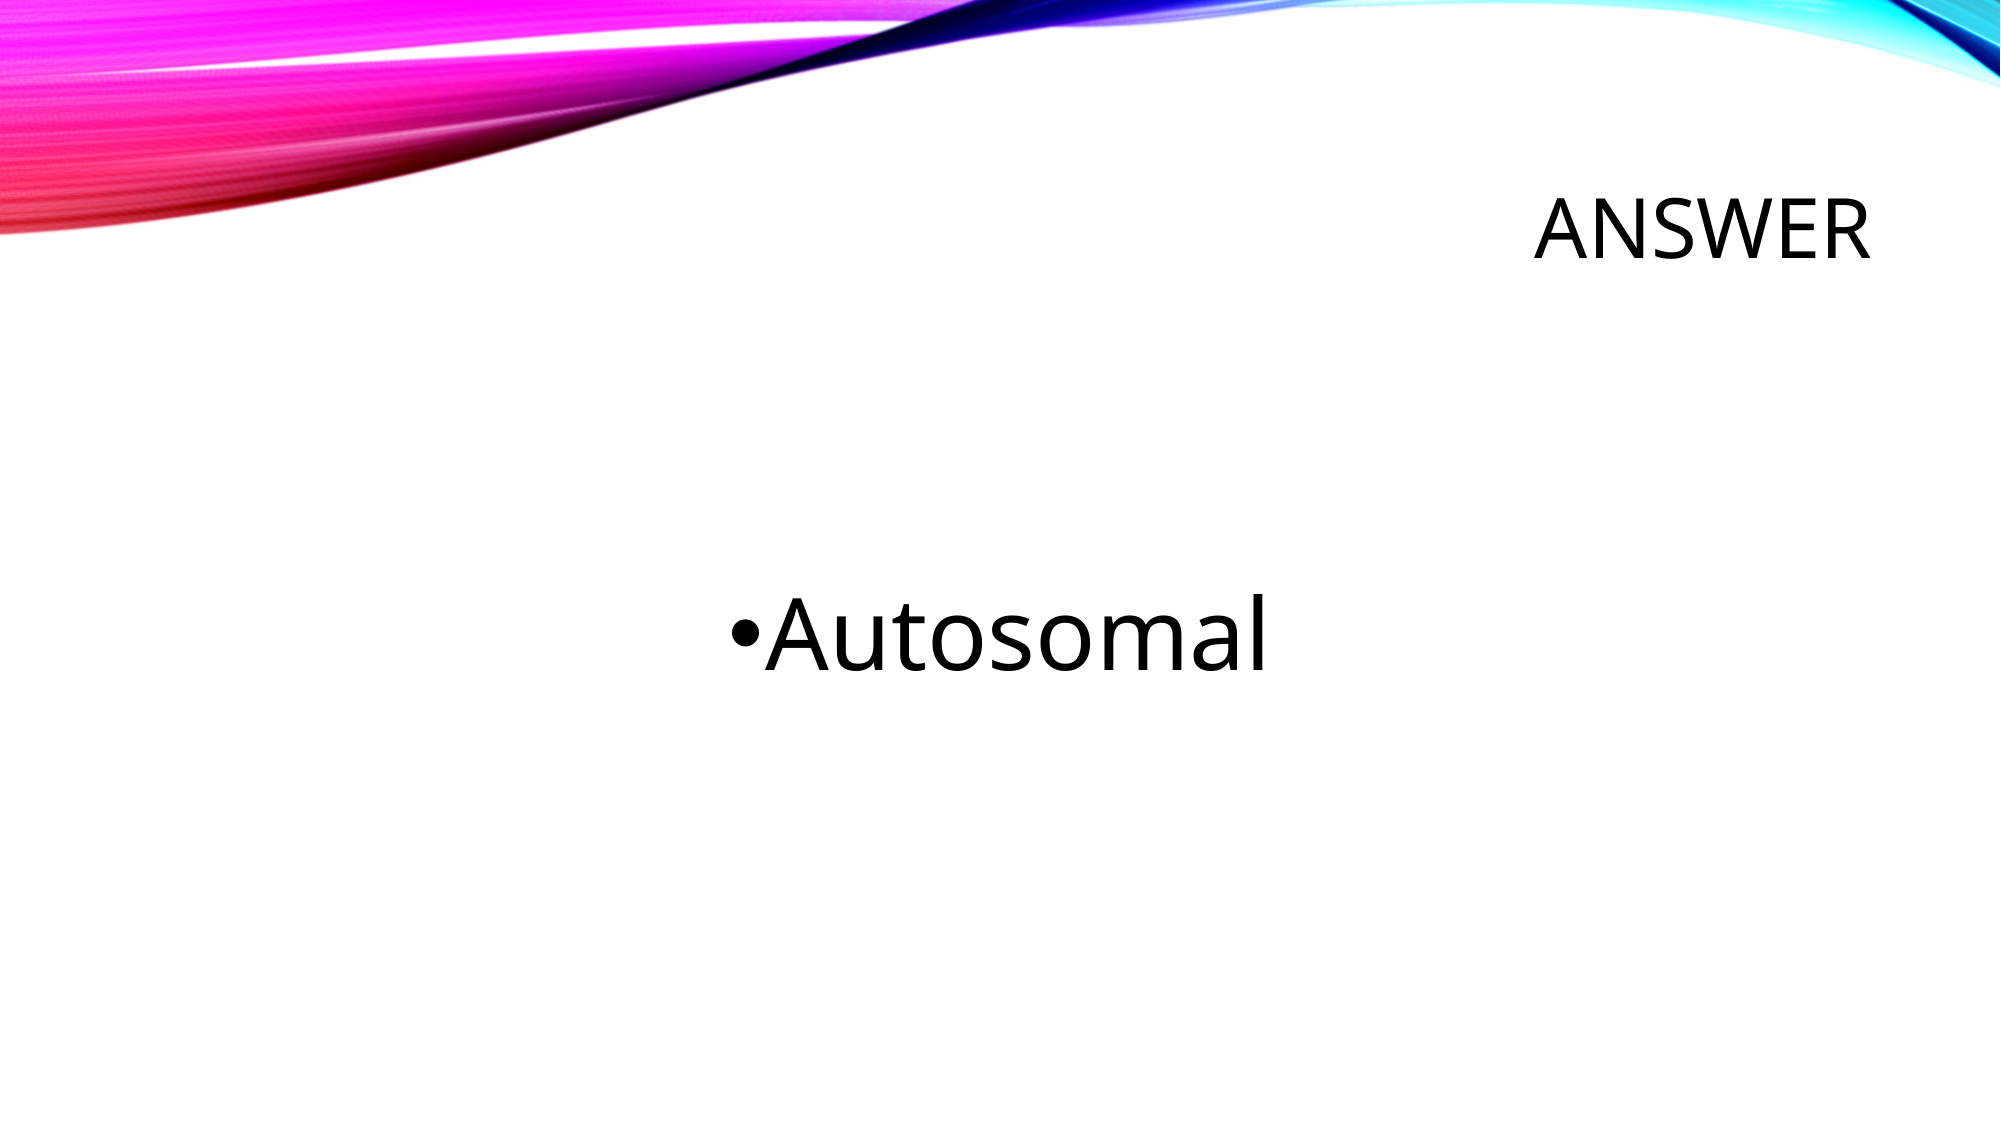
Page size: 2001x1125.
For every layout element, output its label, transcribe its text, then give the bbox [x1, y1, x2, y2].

title answer [474, 125, 1888, 338]
picture [0, 0, 2000, 237]
list Autosomal [112, 360, 1888, 1021]
picture [1910, 0, 2000, 45]
picture [1890, 0, 2000, 75]
